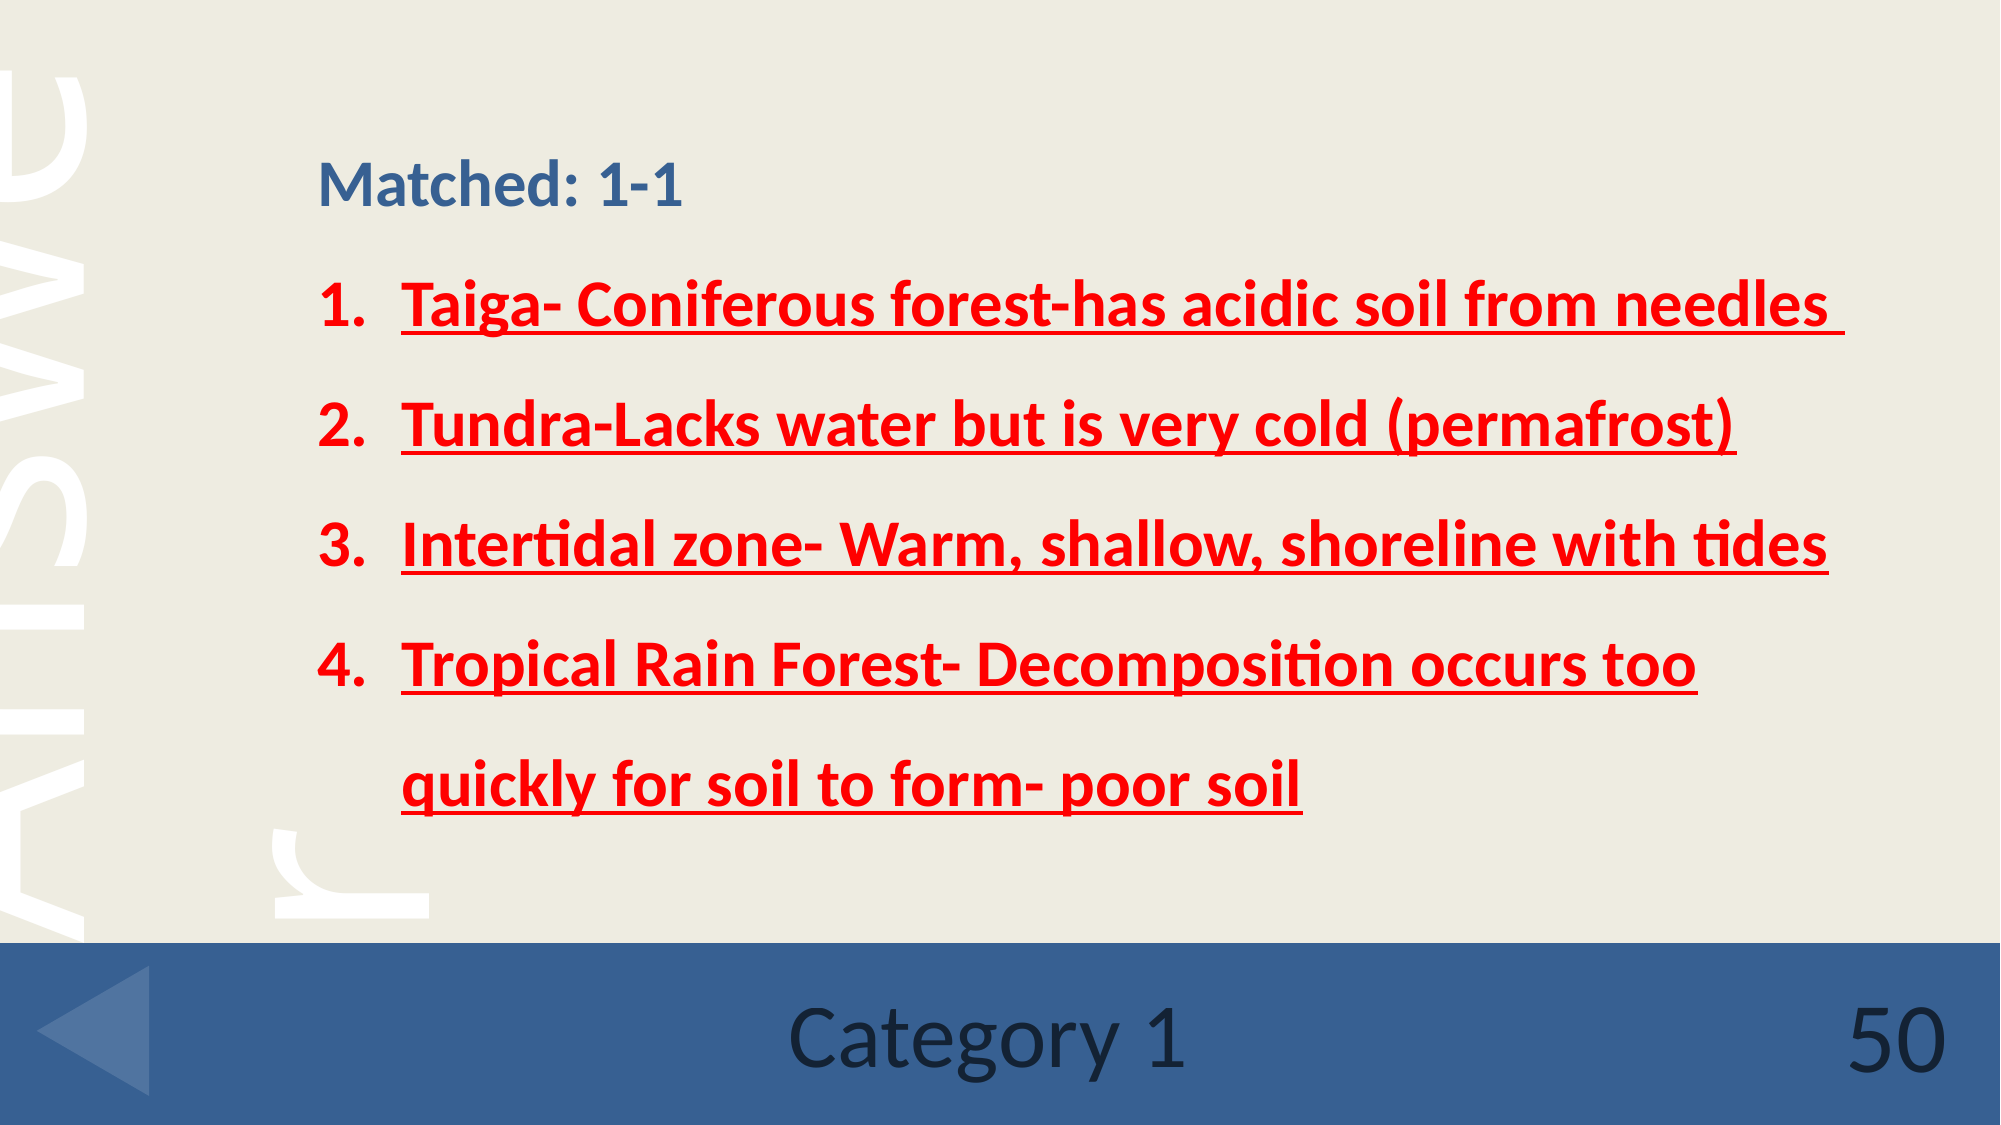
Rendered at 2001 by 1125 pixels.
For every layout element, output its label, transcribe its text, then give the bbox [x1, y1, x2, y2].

list 50 [1889, 967, 1963, 1097]
list Matched: 1-1 Taiga- Coniferous forest-has acidic soil from needles Tundra-Lacks water but is very cold (permafrost) Intertidal zone- Warm, shallow, shoreline with tides Tropical Rain Forest- Decomposition occurs too quickly for soil to form- poor soil [302, 115, 1911, 925]
title Category 1 [88, 937, 1889, 1125]
